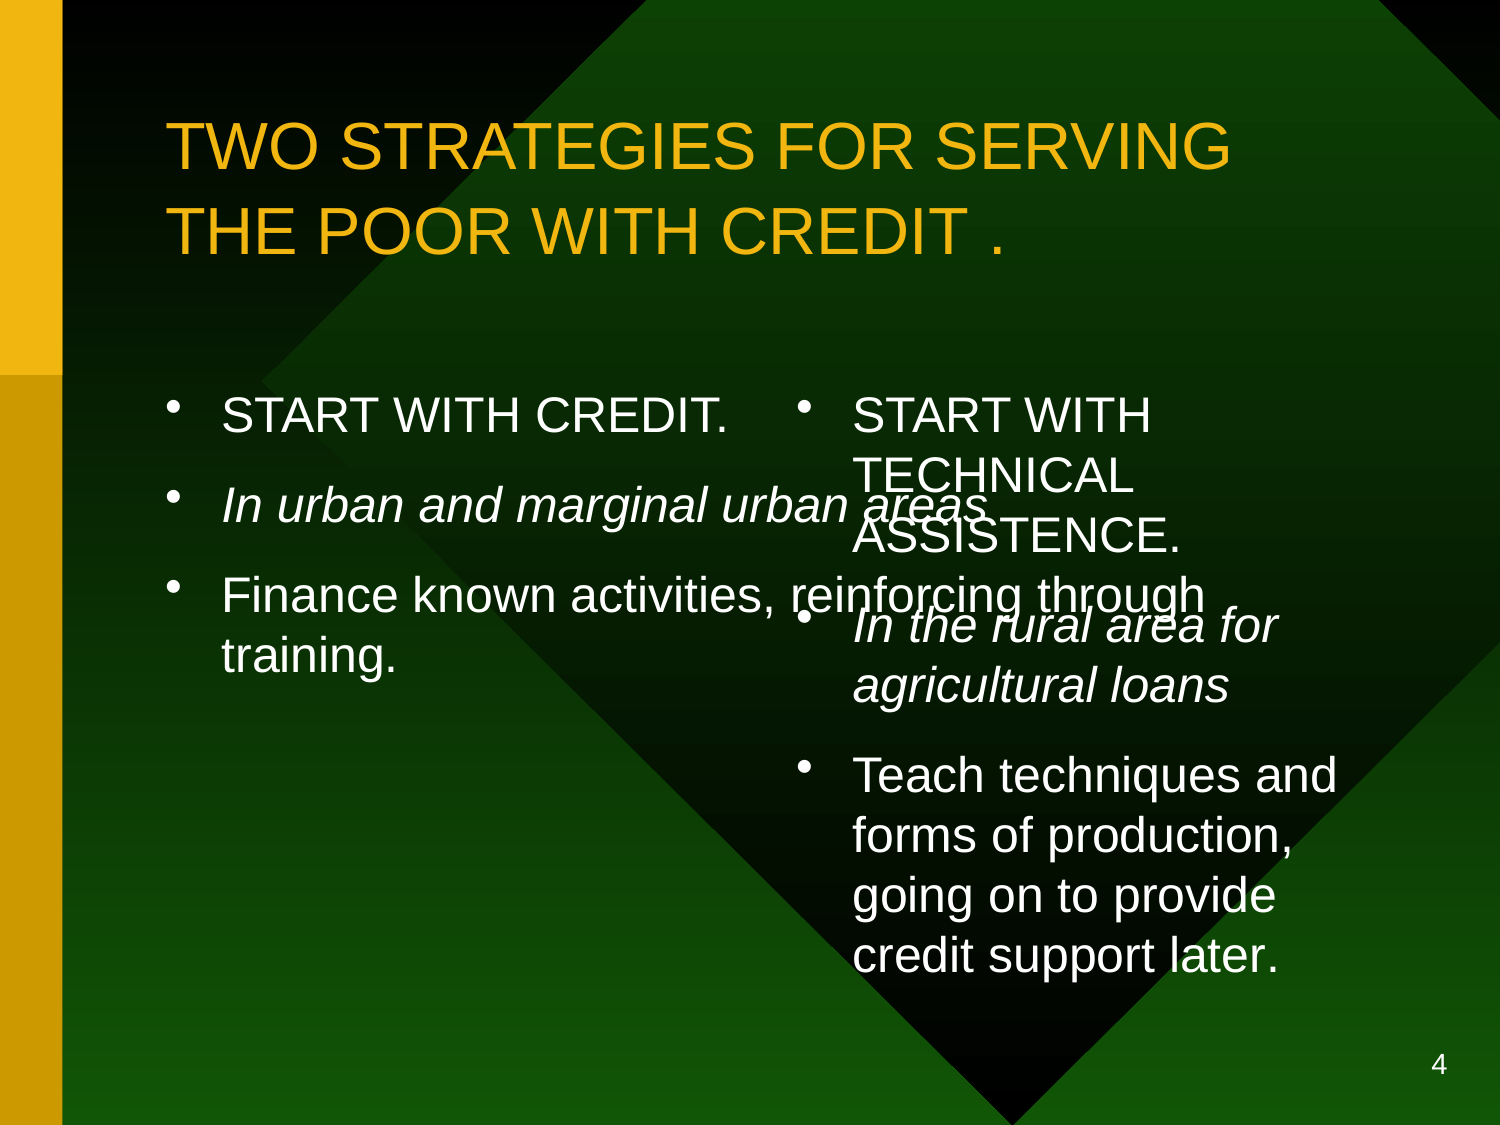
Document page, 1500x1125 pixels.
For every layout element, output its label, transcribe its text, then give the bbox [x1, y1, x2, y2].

list START WITH CREDIT. In urban and marginal urban areas Finance known activities, reinforcing through training. [149, 374, 780, 976]
title TWO STRATEGIES FOR SERVING THE POOR WITH CREDIT . [149, 99, 1388, 288]
list START WITH TECHNICAL ASSISTENCE. In the rural area for agricultural loans Teach techniques and forms of production, going on to provide credit support later. [780, 374, 1388, 1026]
slide_number 4 [1087, 1049, 1463, 1088]
